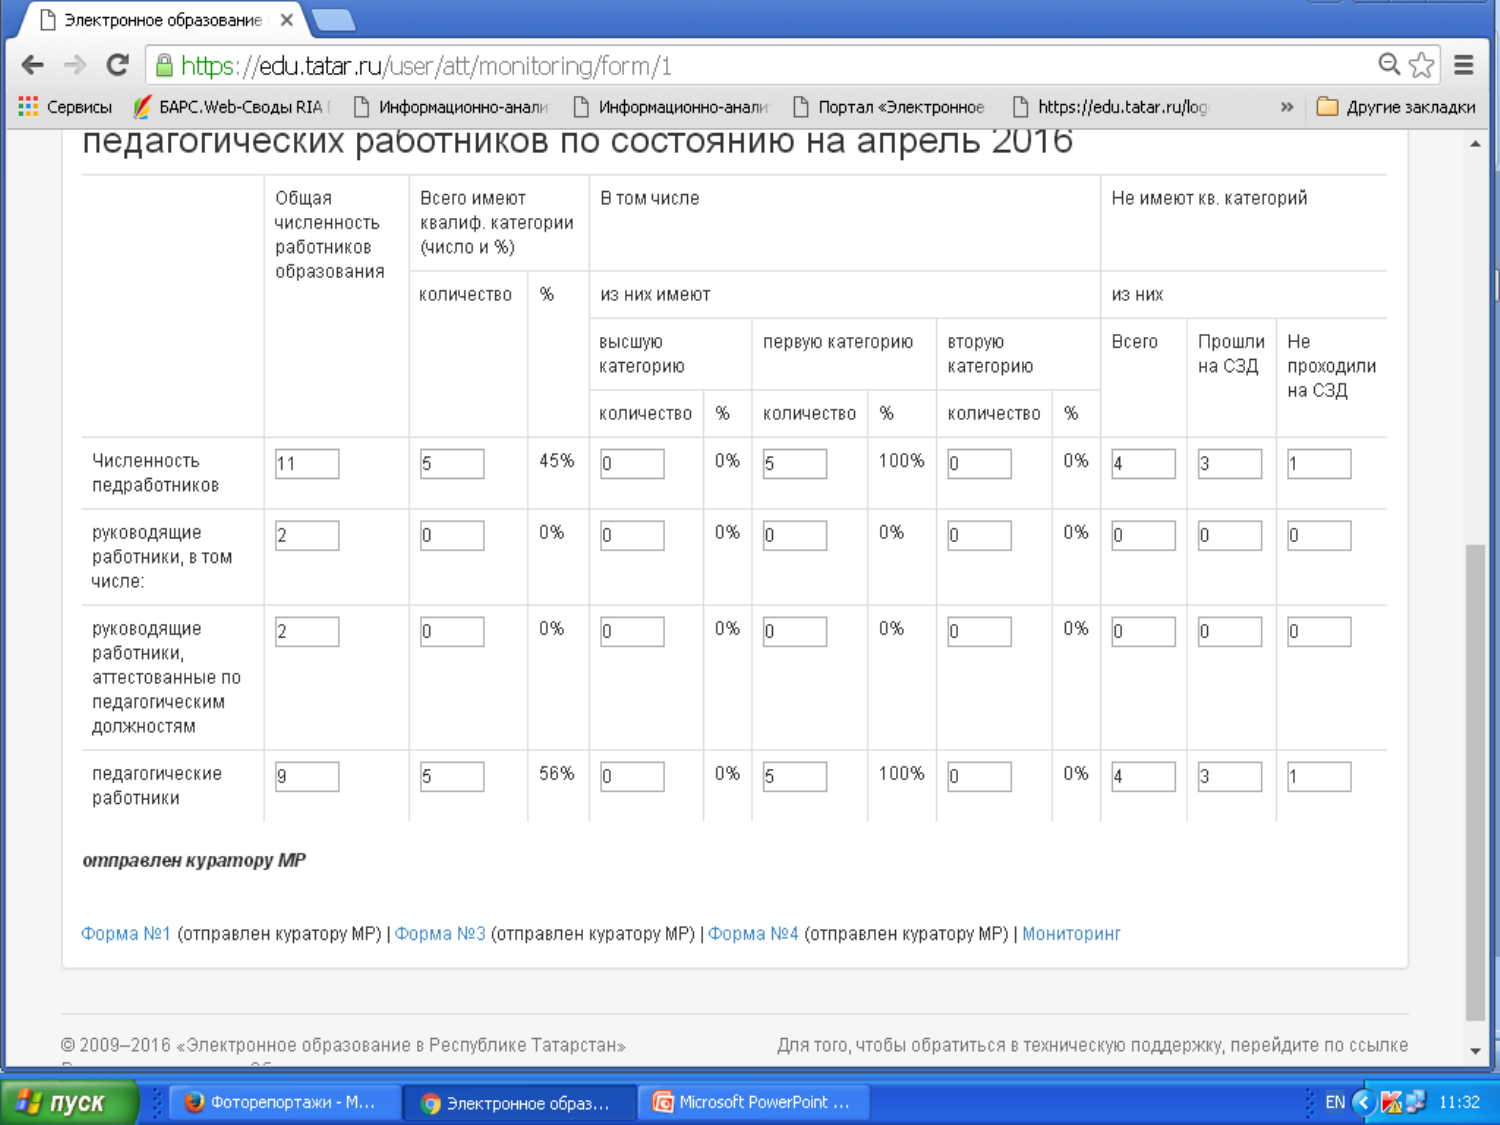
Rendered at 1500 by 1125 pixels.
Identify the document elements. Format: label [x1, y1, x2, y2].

list [0, 0, 1500, 1125]
